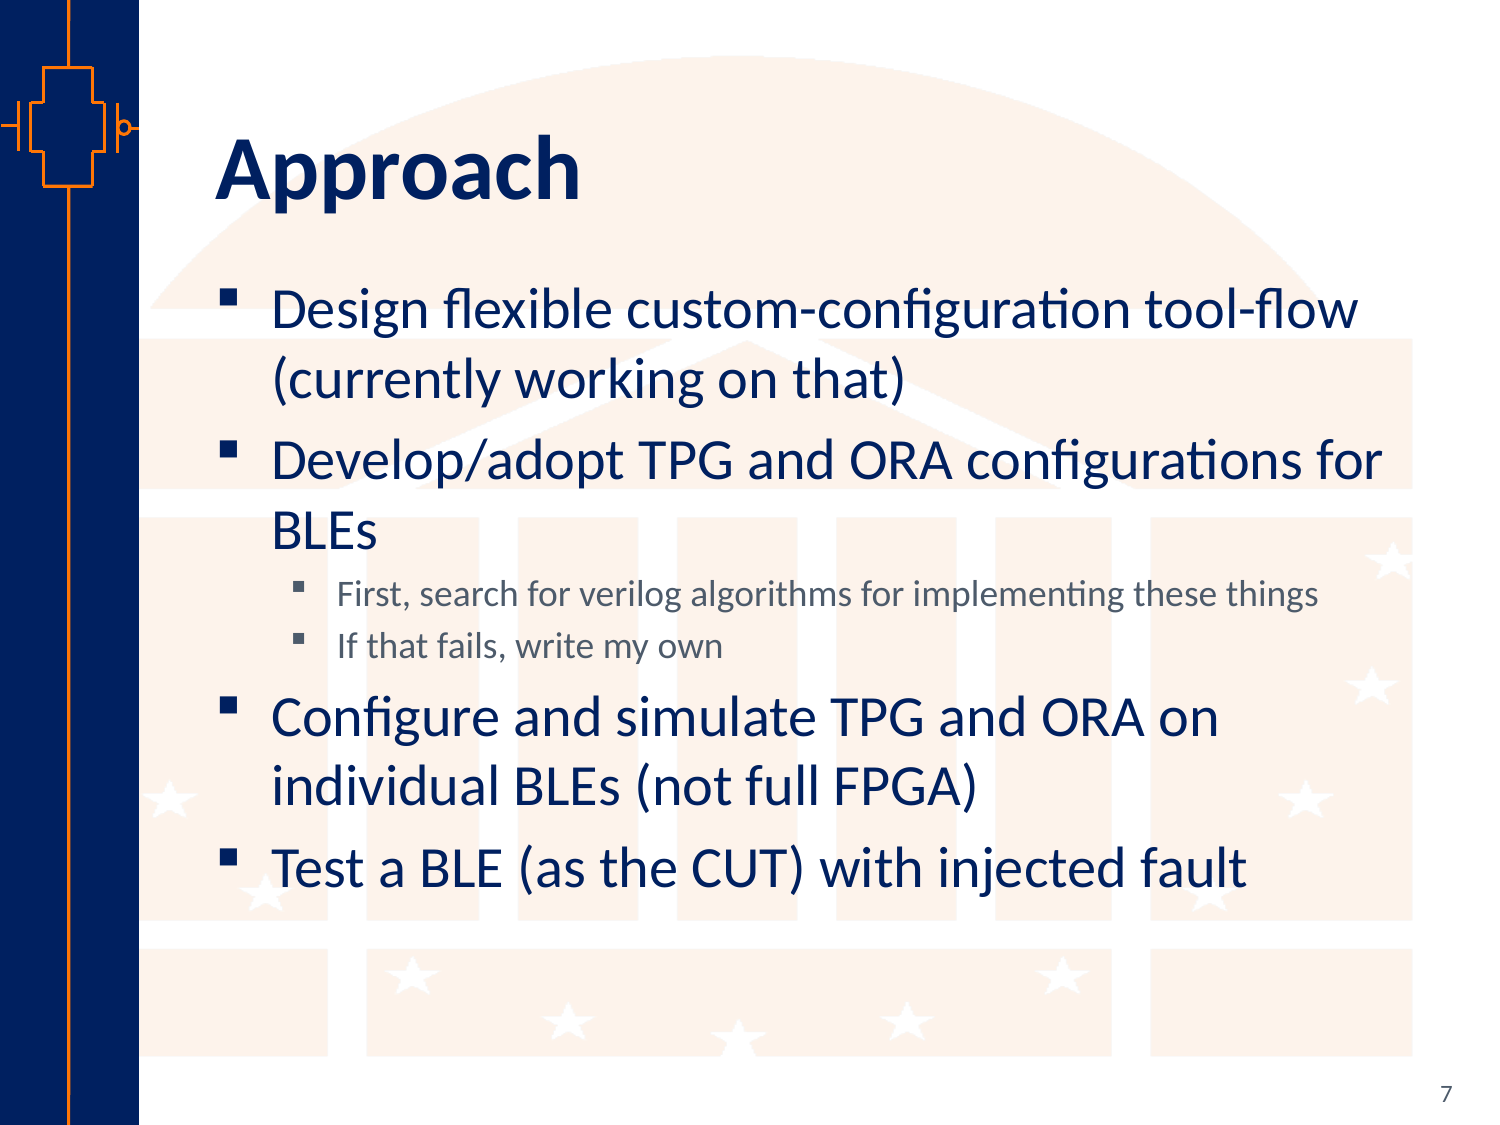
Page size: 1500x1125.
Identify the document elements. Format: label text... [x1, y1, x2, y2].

list Design flexible custom-configuration tool-flow (currently working on that) Develop/adopt TPG and ORA configurations for BLEs First, search for verilog algorithms for implementing these things If that fails, write my own Configure and simulate TPG and ORA on individual BLEs (not full FPGA) Test a BLE (as the CUT) with injected fault [200, 262, 1425, 988]
slide_number 7 [1425, 1062, 1488, 1123]
title Approach [200, 37, 1388, 225]
